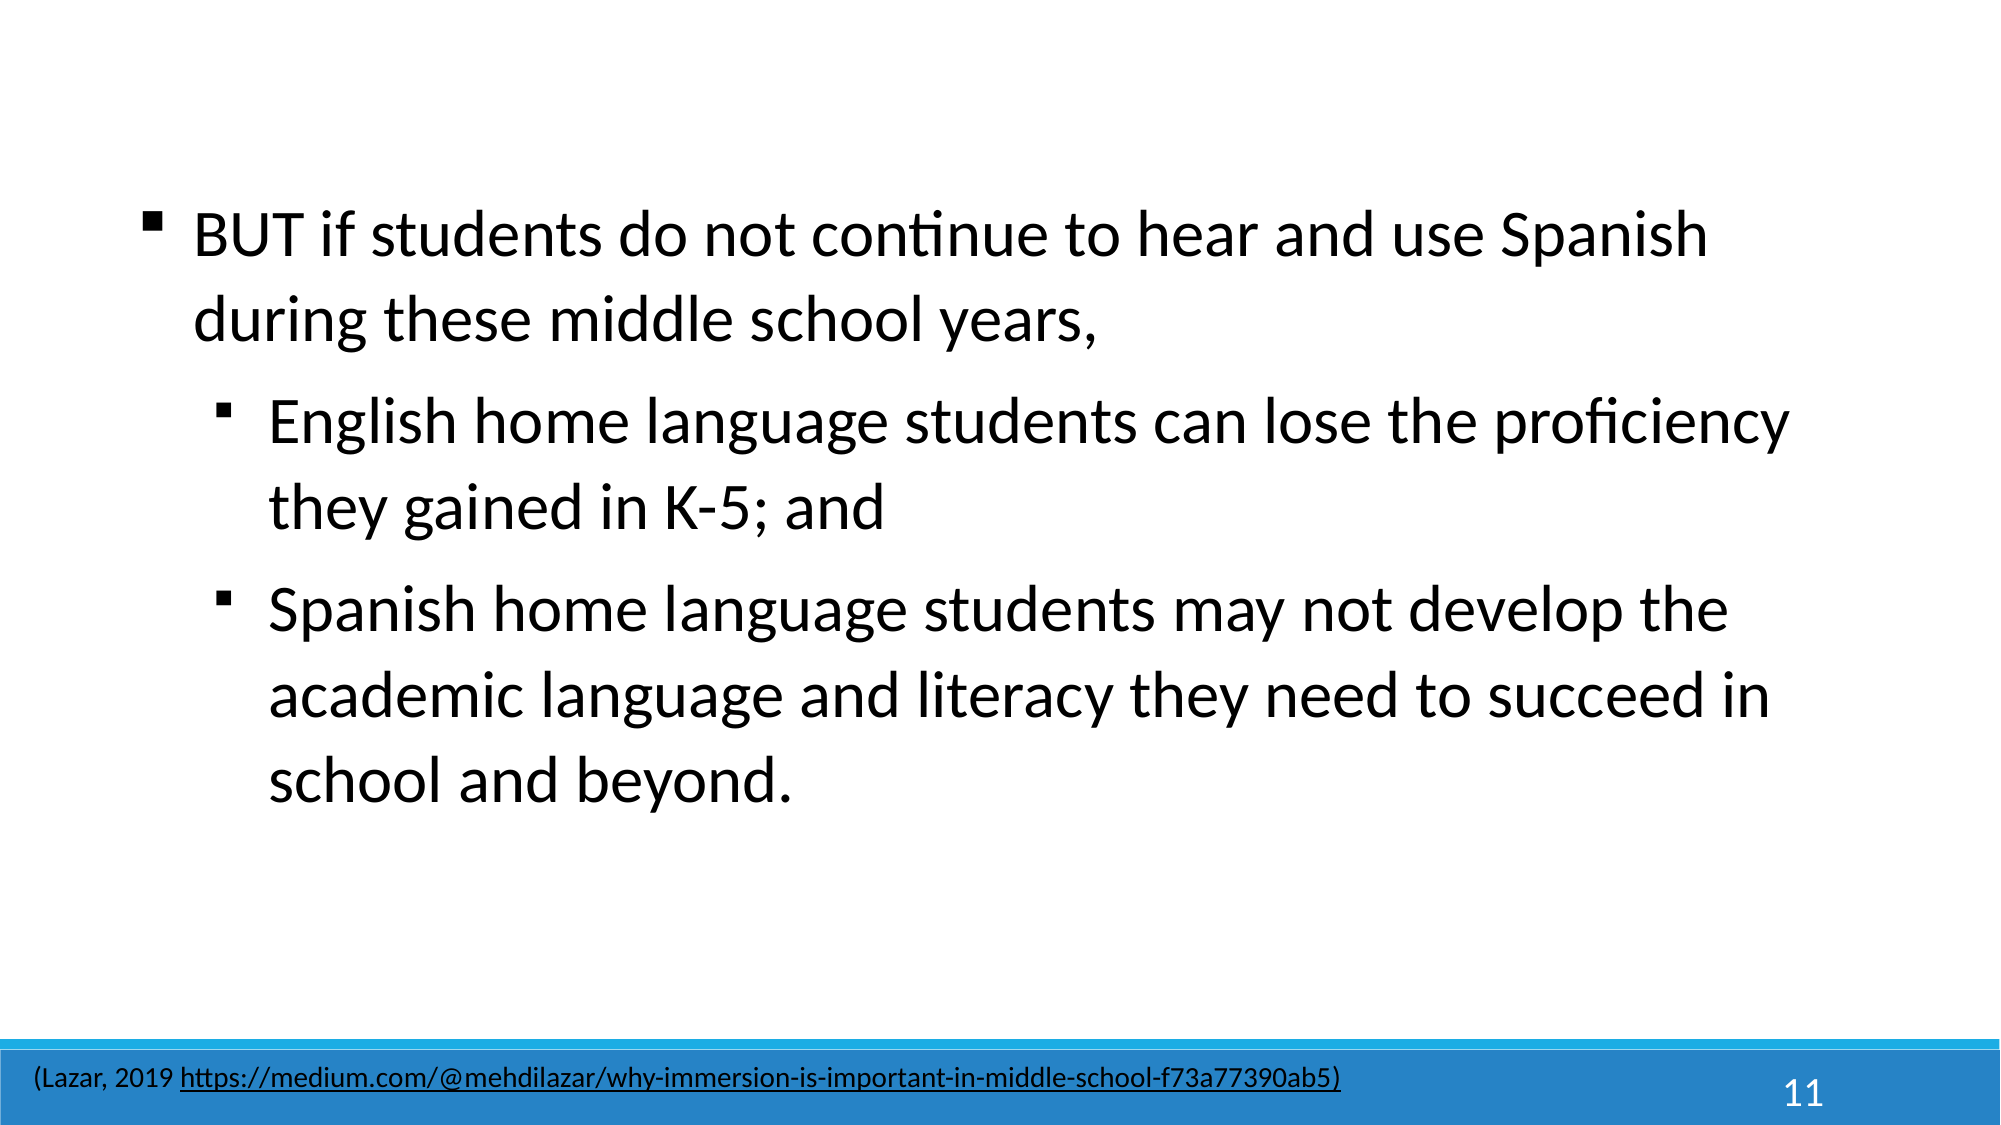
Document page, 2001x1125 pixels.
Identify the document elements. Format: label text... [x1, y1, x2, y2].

text_box (Lazar, 2019 https://medium.com/@mehdilazar/why-immersion-is-important-in-middle-school-f73a77390ab5) [18, 1051, 1827, 1101]
slide_number 11 [1624, 1059, 1840, 1120]
text_box BUT if students do not continue to hear and use Spanish during these middle school years, English home language students can lose the proficiency they gained in K-5; and Spanish home language students may not develop the academic language and literacy they need to succeed in school and beyond. [122, 176, 1878, 824]
